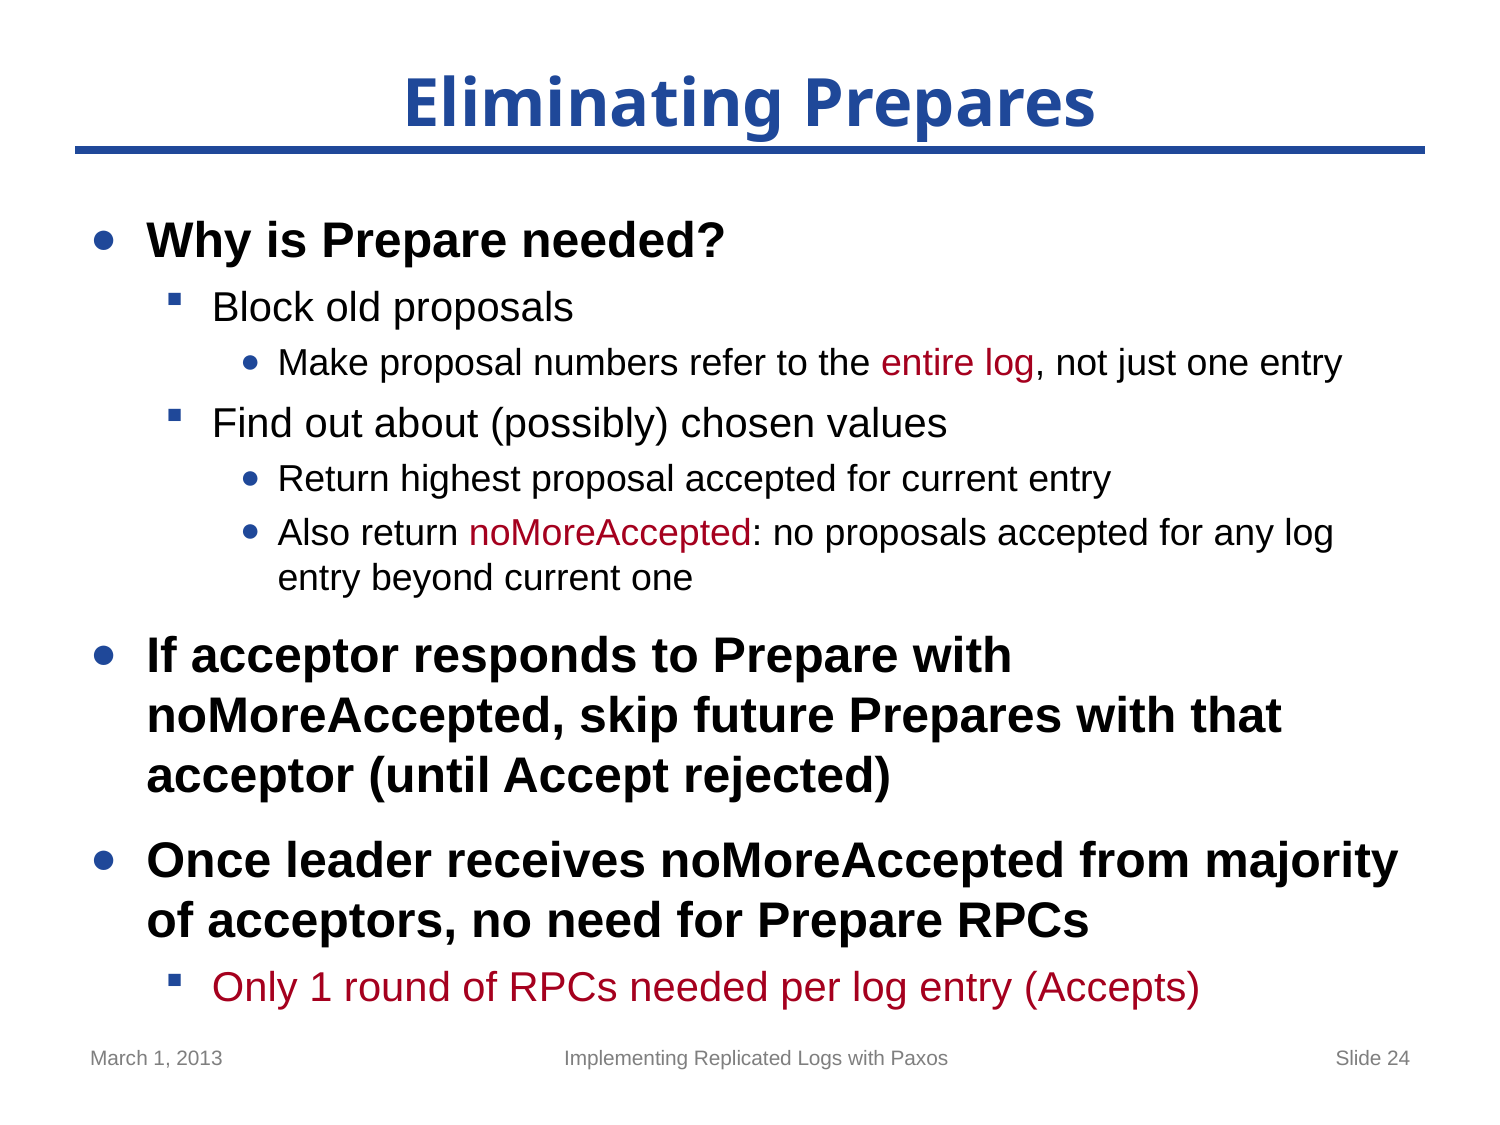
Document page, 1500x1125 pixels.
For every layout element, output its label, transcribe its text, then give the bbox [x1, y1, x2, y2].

title Eliminating Prepares [75, 50, 1425, 150]
slide_number Slide 24 [1074, 1037, 1425, 1103]
list Why is Prepare needed? Block old proposals Make proposal numbers refer to the entire log, not just one entry Find out about (possibly) chosen values Return highest proposal accepted for current entry Also return noMoreAccepted: no proposals accepted for any log entry beyond current one If acceptor responds to Prepare with noMoreAccepted, skip future Prepares with that acceptor (until Accept rejected) Once leader receives noMoreAccepted from majority of acceptors, no need for Prepare RPCs Only 1 round of RPCs needed per log entry (Accepts) [75, 200, 1425, 1005]
footer Implementing Replicated Logs with Paxos [474, 1037, 1038, 1103]
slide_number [75, 1037, 425, 1103]
